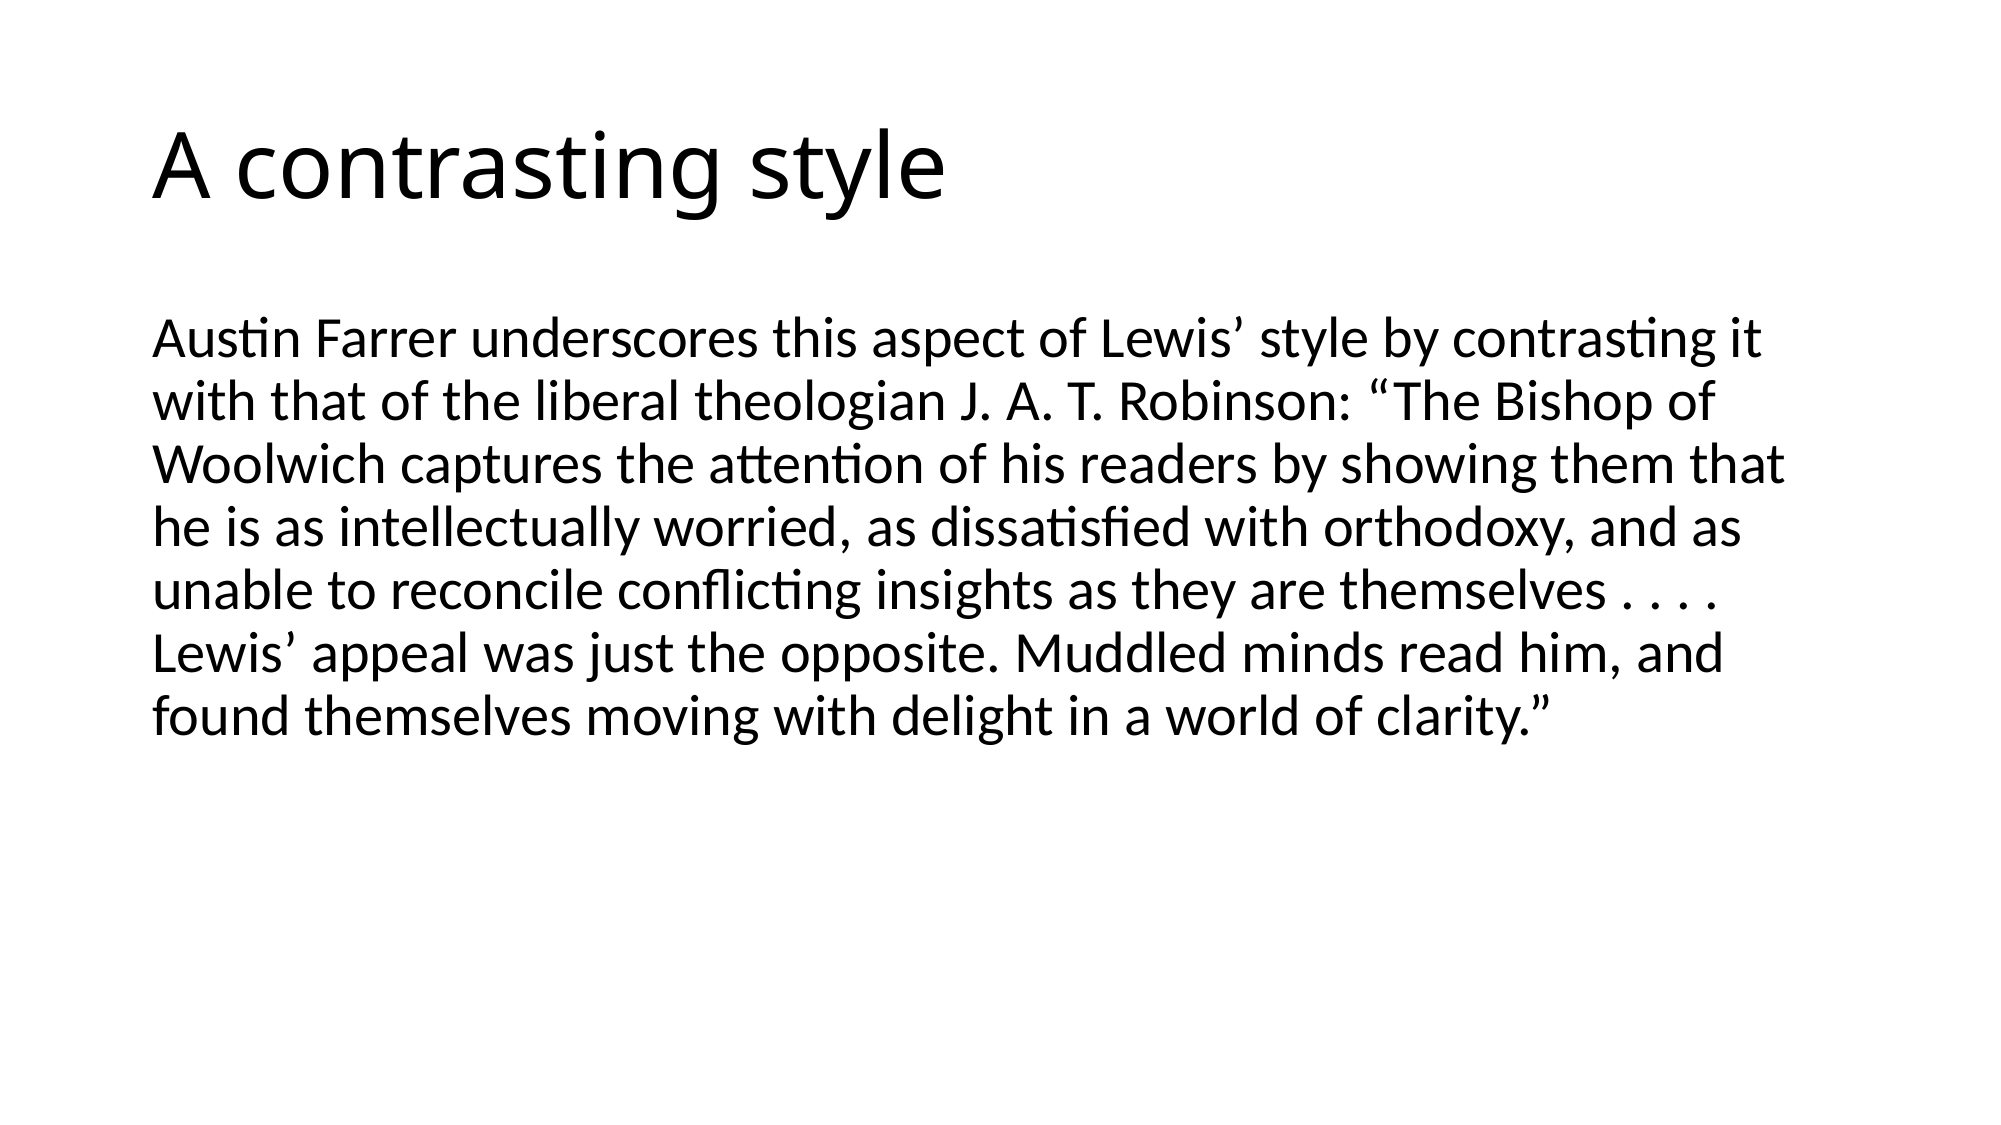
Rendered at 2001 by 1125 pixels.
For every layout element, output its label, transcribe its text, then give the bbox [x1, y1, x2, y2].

list Austin Farrer underscores this aspect of Lewis’ style by contrasting it with that of the liberal theologian J. A. T. Robinson: “The Bishop of Woolwich captures the attention of his readers by showing them that he is as intellectually worried, as dissatisfied with orthodoxy, and as unable to reconcile conflicting insights as they are themselves . . . . Lewis’ appeal was just the opposite. Muddled minds read him, and found themselves moving with delight in a world of clarity.” [137, 299, 1863, 1014]
title A contrasting style [137, 59, 1863, 278]
